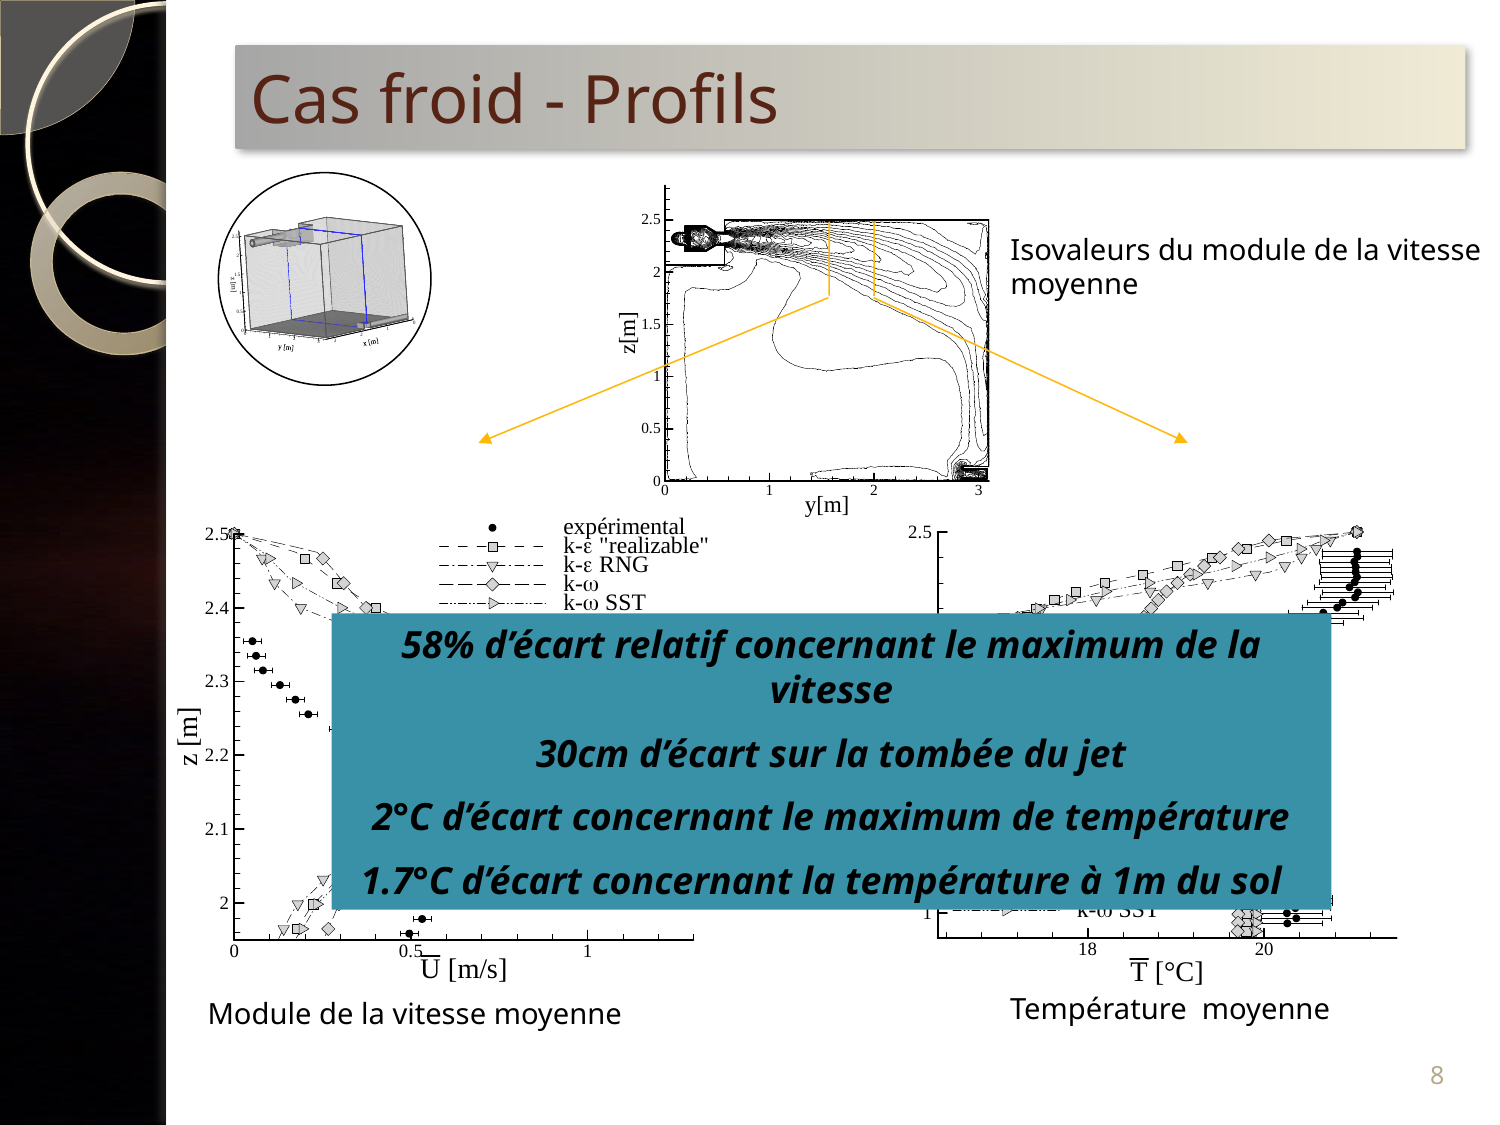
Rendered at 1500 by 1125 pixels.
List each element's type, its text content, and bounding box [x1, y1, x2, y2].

text_box 58% d’écart relatif concernant le maximum de la vitesse 30cm d’écart sur la tombée du jet 2°C d’écart concernant le maximum de température 1.7°C d’écart concernant la température à 1m du sol [715, 613, 872, 910]
picture [32, 13, 160, 207]
text_box [1050, 379, 1188, 444]
text_box [478, 391, 601, 444]
text_box Température moyenne [924, 993, 1416, 1033]
picture [136, 0, 164, 4]
picture [53, 241, 160, 332]
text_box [218, 172, 432, 386]
picture [0, 134, 166, 1125]
slide_number 8 [1399, 1023, 1475, 1102]
text_box Module de la vitesse moyenne [192, 987, 736, 1038]
text_box Isovaleurs du module de la vitesse moyenne [1050, 223, 1500, 309]
picture [62, 195, 160, 280]
title Cas froid - Profils [235, 45, 1466, 149]
picture [176, 138, 1411, 989]
